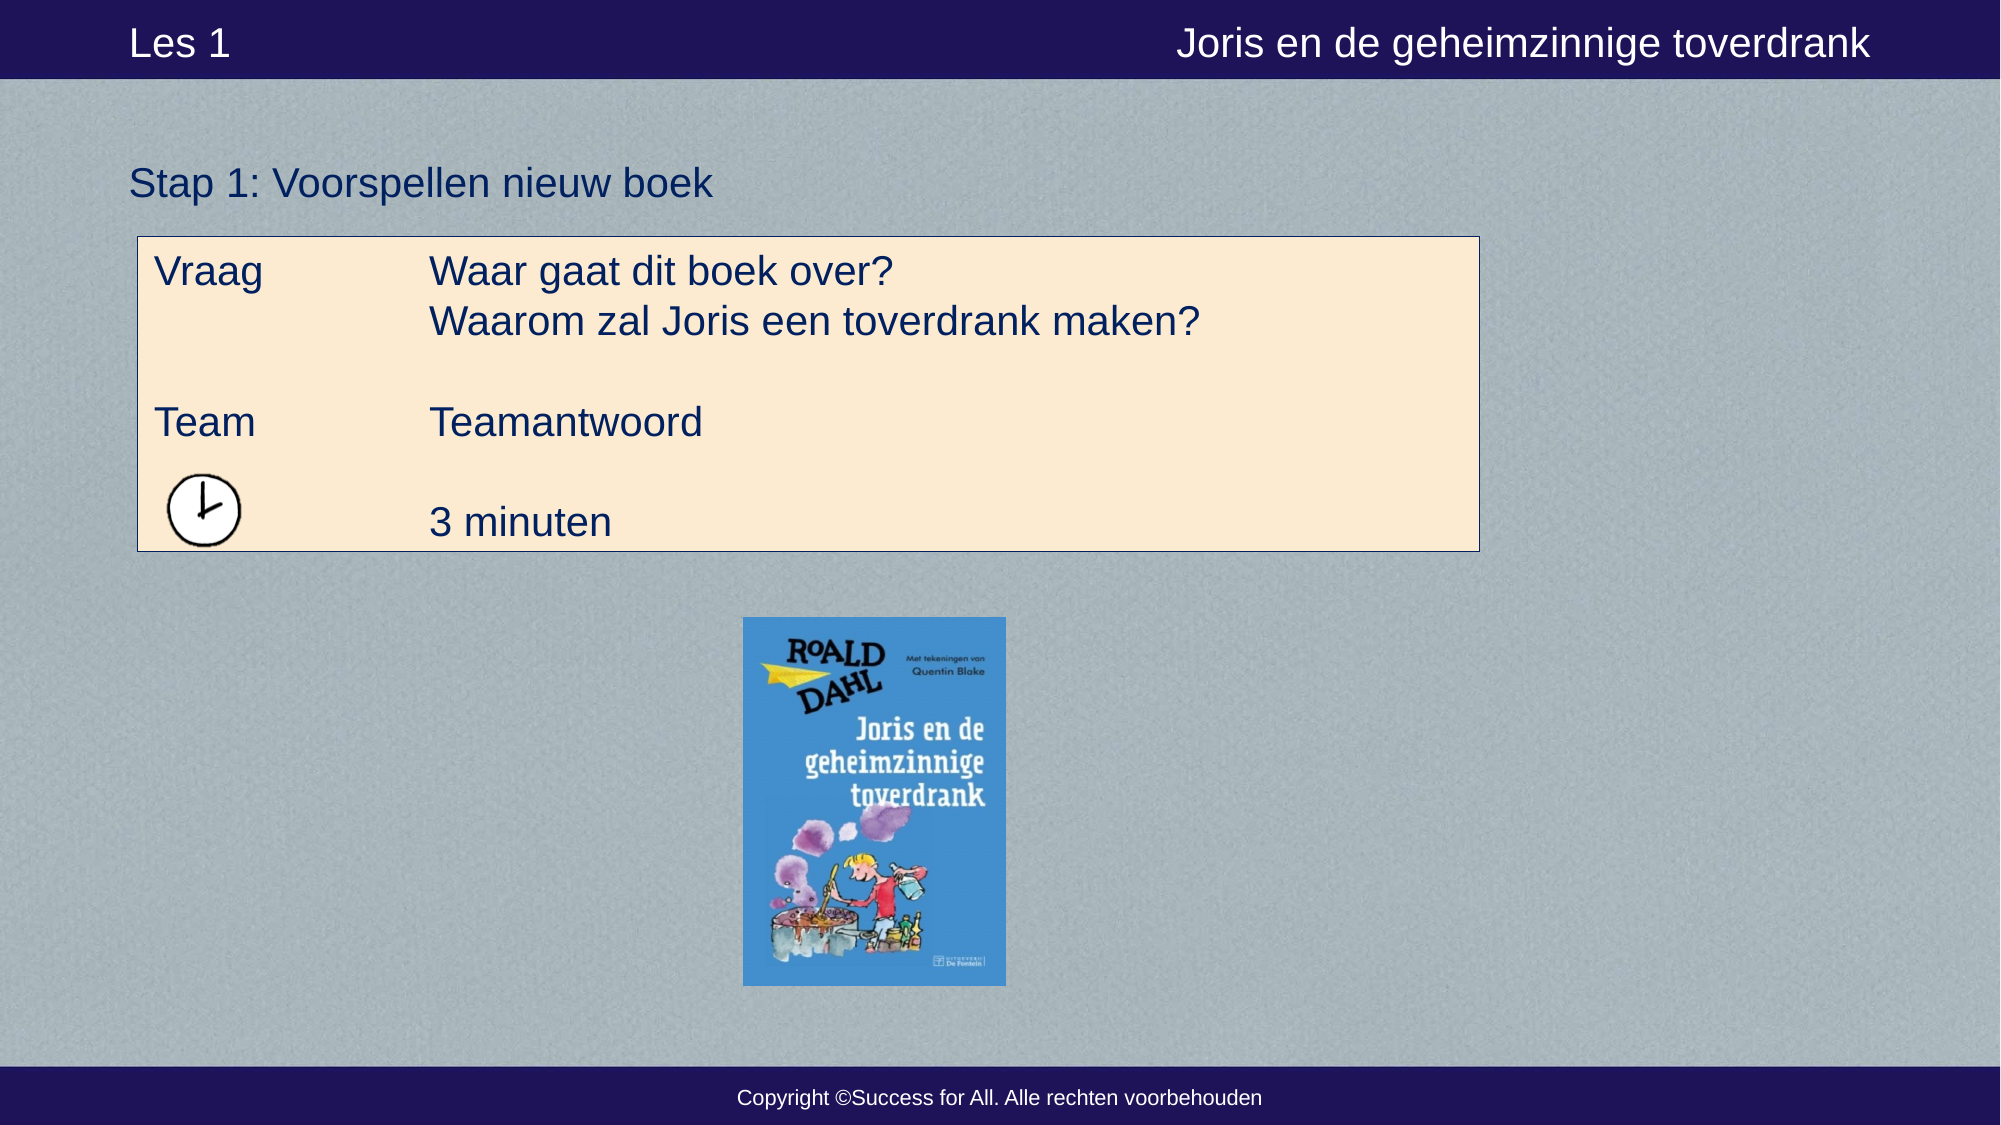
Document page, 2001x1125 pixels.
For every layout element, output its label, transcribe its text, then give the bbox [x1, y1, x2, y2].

text_box Joris en de geheimzinnige toverdrank [999, 8, 1886, 123]
text_box Copyright ©Success for All. Alle rechten voorbehouden [0, 1076, 2000, 1125]
text_box Les 1 [114, 8, 354, 73]
picture [0, 0, 2001, 1125]
text_box Vraag Waar gaat dit boek over? Waarom zal Joris een toverdrank maken? Team Teamantwoord 3 minuten [137, 236, 1480, 552]
text_box Stap 1: Voorspellen nieuw boek [113, 148, 1635, 214]
